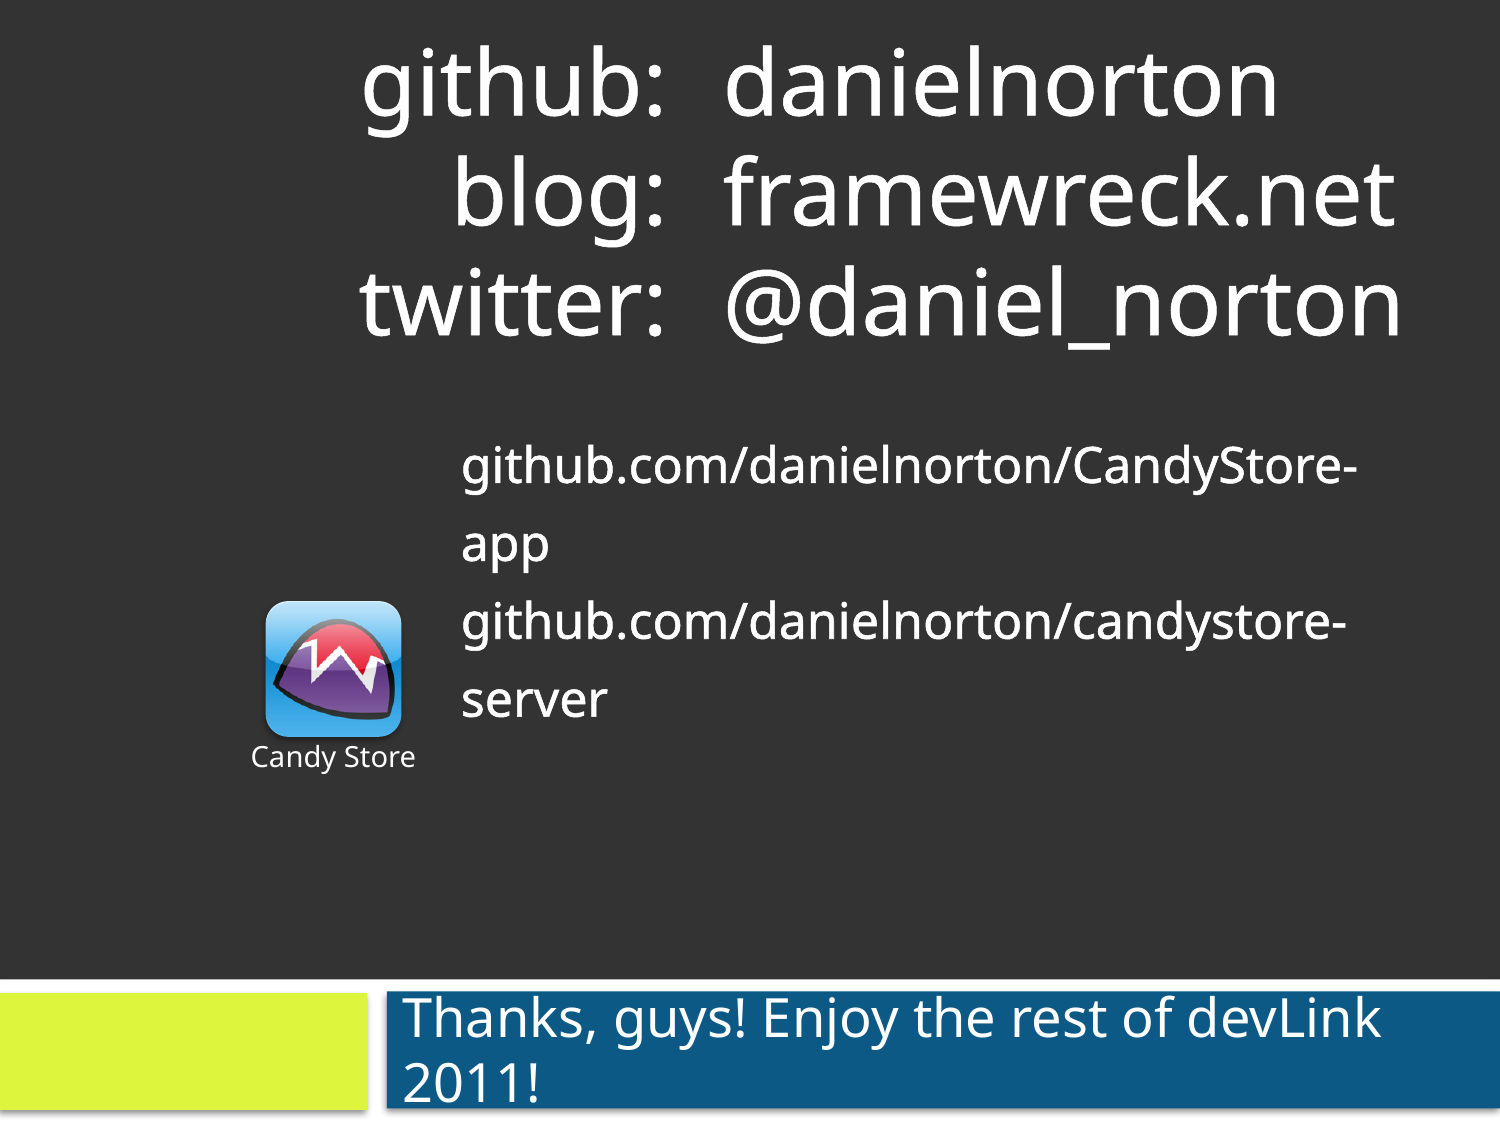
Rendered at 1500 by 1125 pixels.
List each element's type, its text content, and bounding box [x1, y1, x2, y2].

title github: danielnorton blog: framewreck.net twitter: @daniel_norton [24, 16, 1450, 479]
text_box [244, 600, 1451, 782]
subtitle Thanks, guys! Enjoy the rest of devLink 2011! [387, 992, 1488, 1105]
